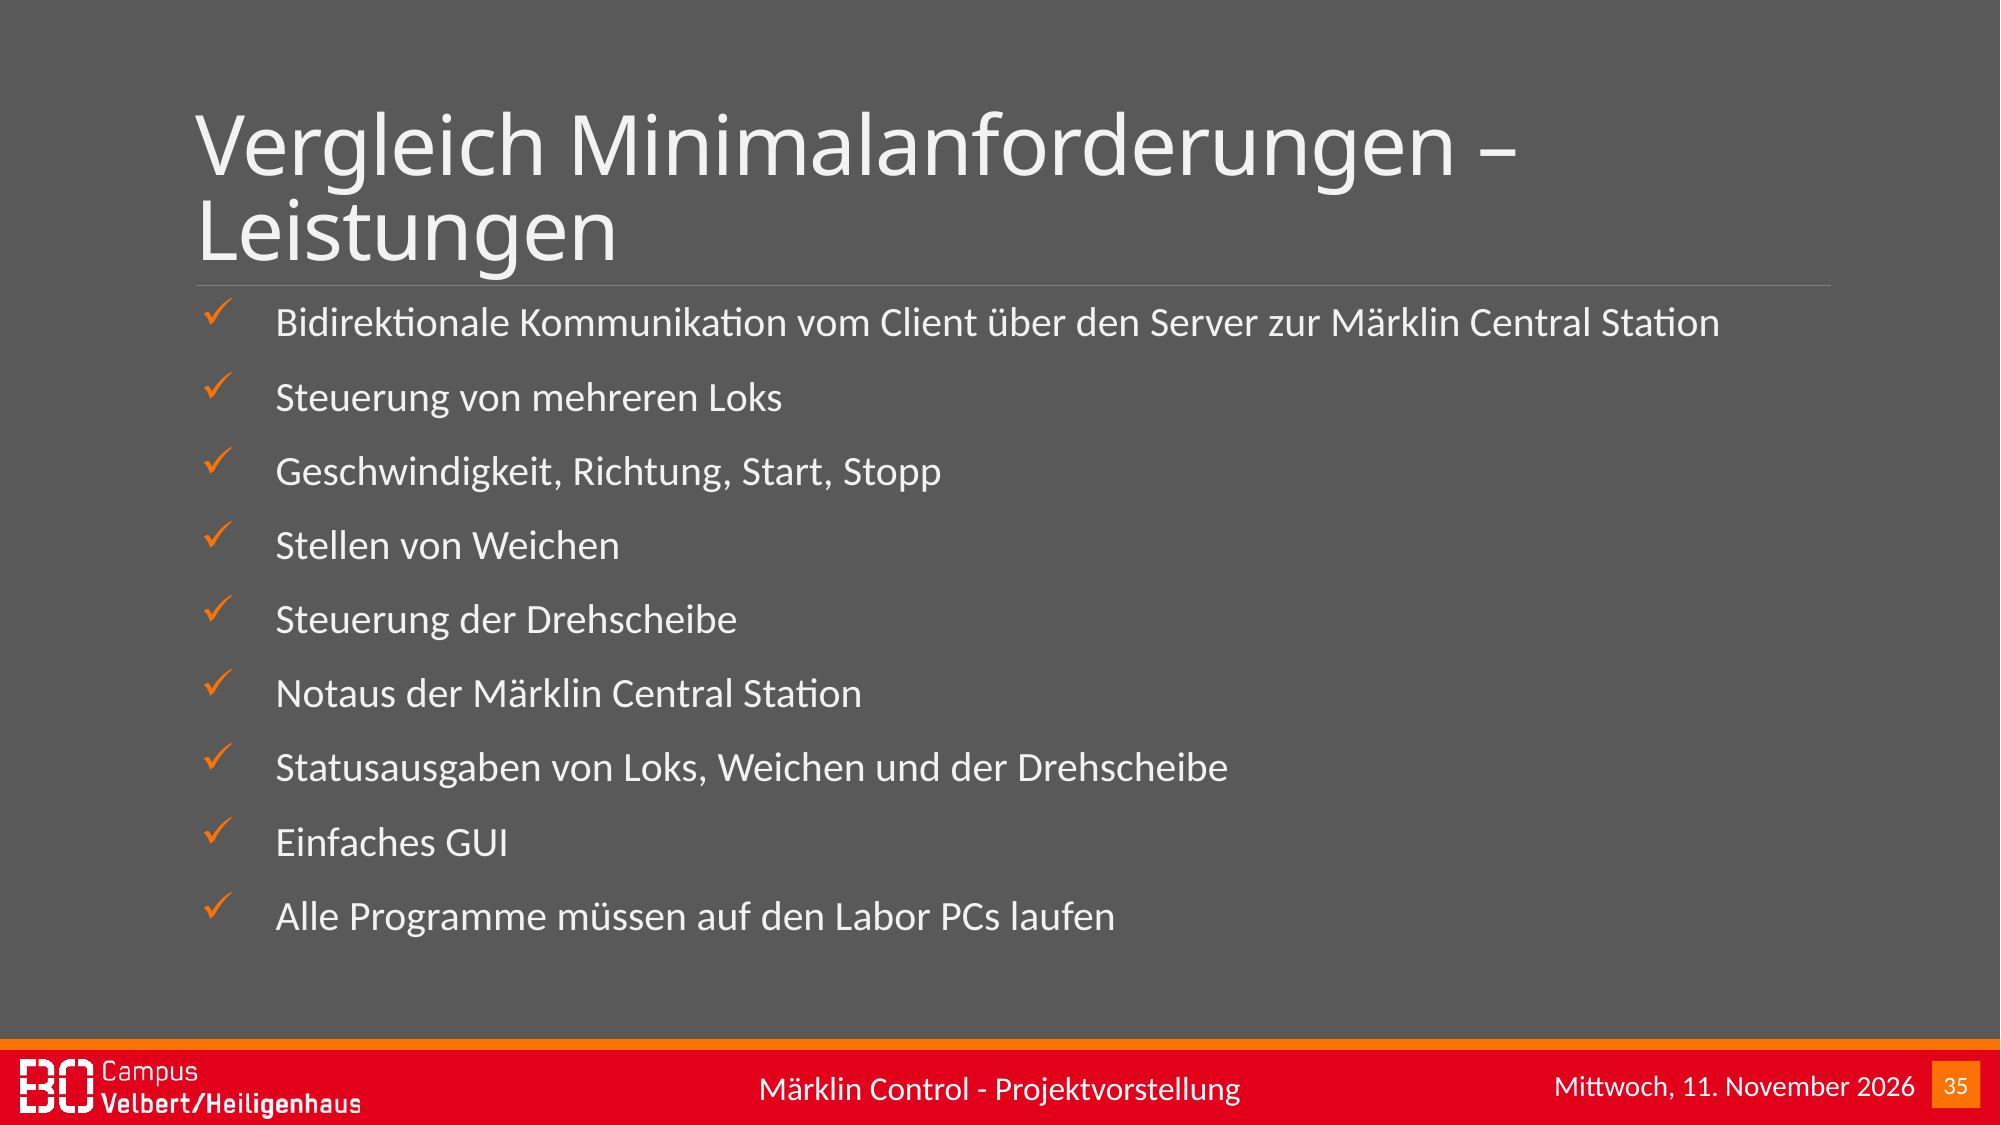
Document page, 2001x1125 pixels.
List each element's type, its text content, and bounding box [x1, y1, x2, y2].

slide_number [1525, 1054, 1931, 1115]
picture [19, 1059, 94, 1113]
slide_number 35 [1931, 1060, 1981, 1109]
list Bidirektionale Kommunikation vom Client über den Server zur Märklin Central Station Steuerung von mehreren Loks Geschwindigkeit, Richtung, Start, Stopp Stellen von Weichen Steuerung der Drehscheibe Notaus der Märklin Central Station Statusausgaben von Loks, Weichen und der Drehscheibe Einfaches GUI Alle Programme müssen auf den Labor PCs laufen [200, 293, 1851, 954]
picture [101, 1057, 365, 1120]
title Vergleich Minimalanforderungen – Leistungen [180, 47, 1830, 285]
